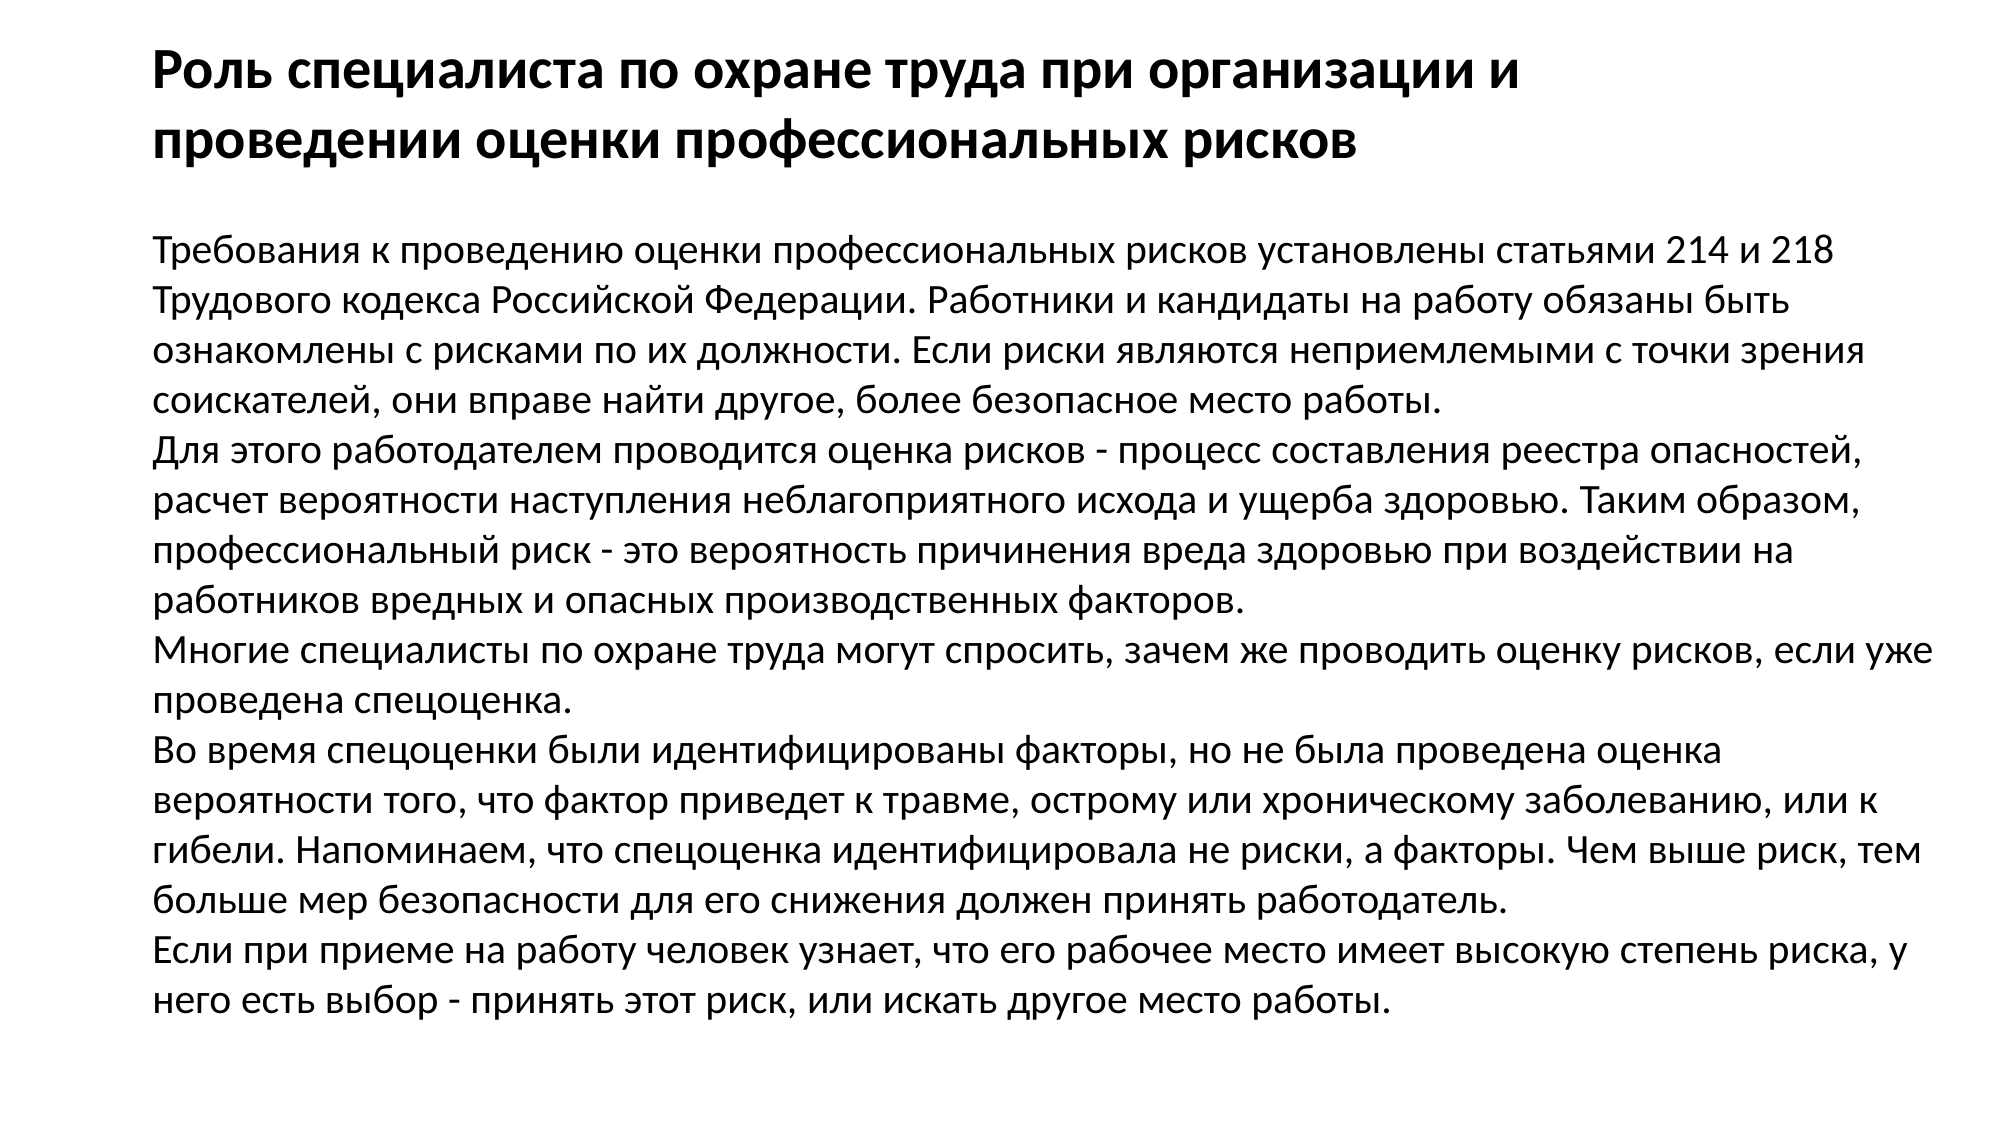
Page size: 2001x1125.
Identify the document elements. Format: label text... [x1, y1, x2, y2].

text_box Роль специалиста по охране труда при организации и проведении оценки профессиональных рисков [137, 23, 1563, 178]
text_box Требования к проведению оценки профессиональных рисков установлены статьями 214 и 218 Трудового кодекса Российской Федерации. Работники и кандидаты на работу обязаны быть ознакомлены с рисками по их должности. Если риски являются неприемлемыми с точки зрения соискателей, они вправе найти другое, более безопасное место работы. Для этого работодателем проводится оценка рисков - процесс составления реестра опасностей, расчет вероятности наступления неблагоприятного исхода и ущерба здоровью. Таким образом, профессиональный риск - это вероятность причинения вреда здоровью при воздействии на работников вредных и опасных производственных факторов. Многие специалисты по охране труда могут спросить, зачем же проводить оценку рисков, если уже проведена спецоценка. Во время спецоценки были идентифицированы факторы, но не была проведена оценка вероятности того, что фактор приведет к травме, острому или хроническому заболеванию, или к гибели. Напоминаем, что спецоценка идентифицировала не риски, а факторы. Чем выше риск, тем больше мер безопасности для его снижения должен принять работодатель. Если при приеме на работу человек узнает, что его рабочее место имеет высокую степень риска, у него есть выбор - принять этот риск, или искать другое место работы. [137, 179, 1964, 1100]
